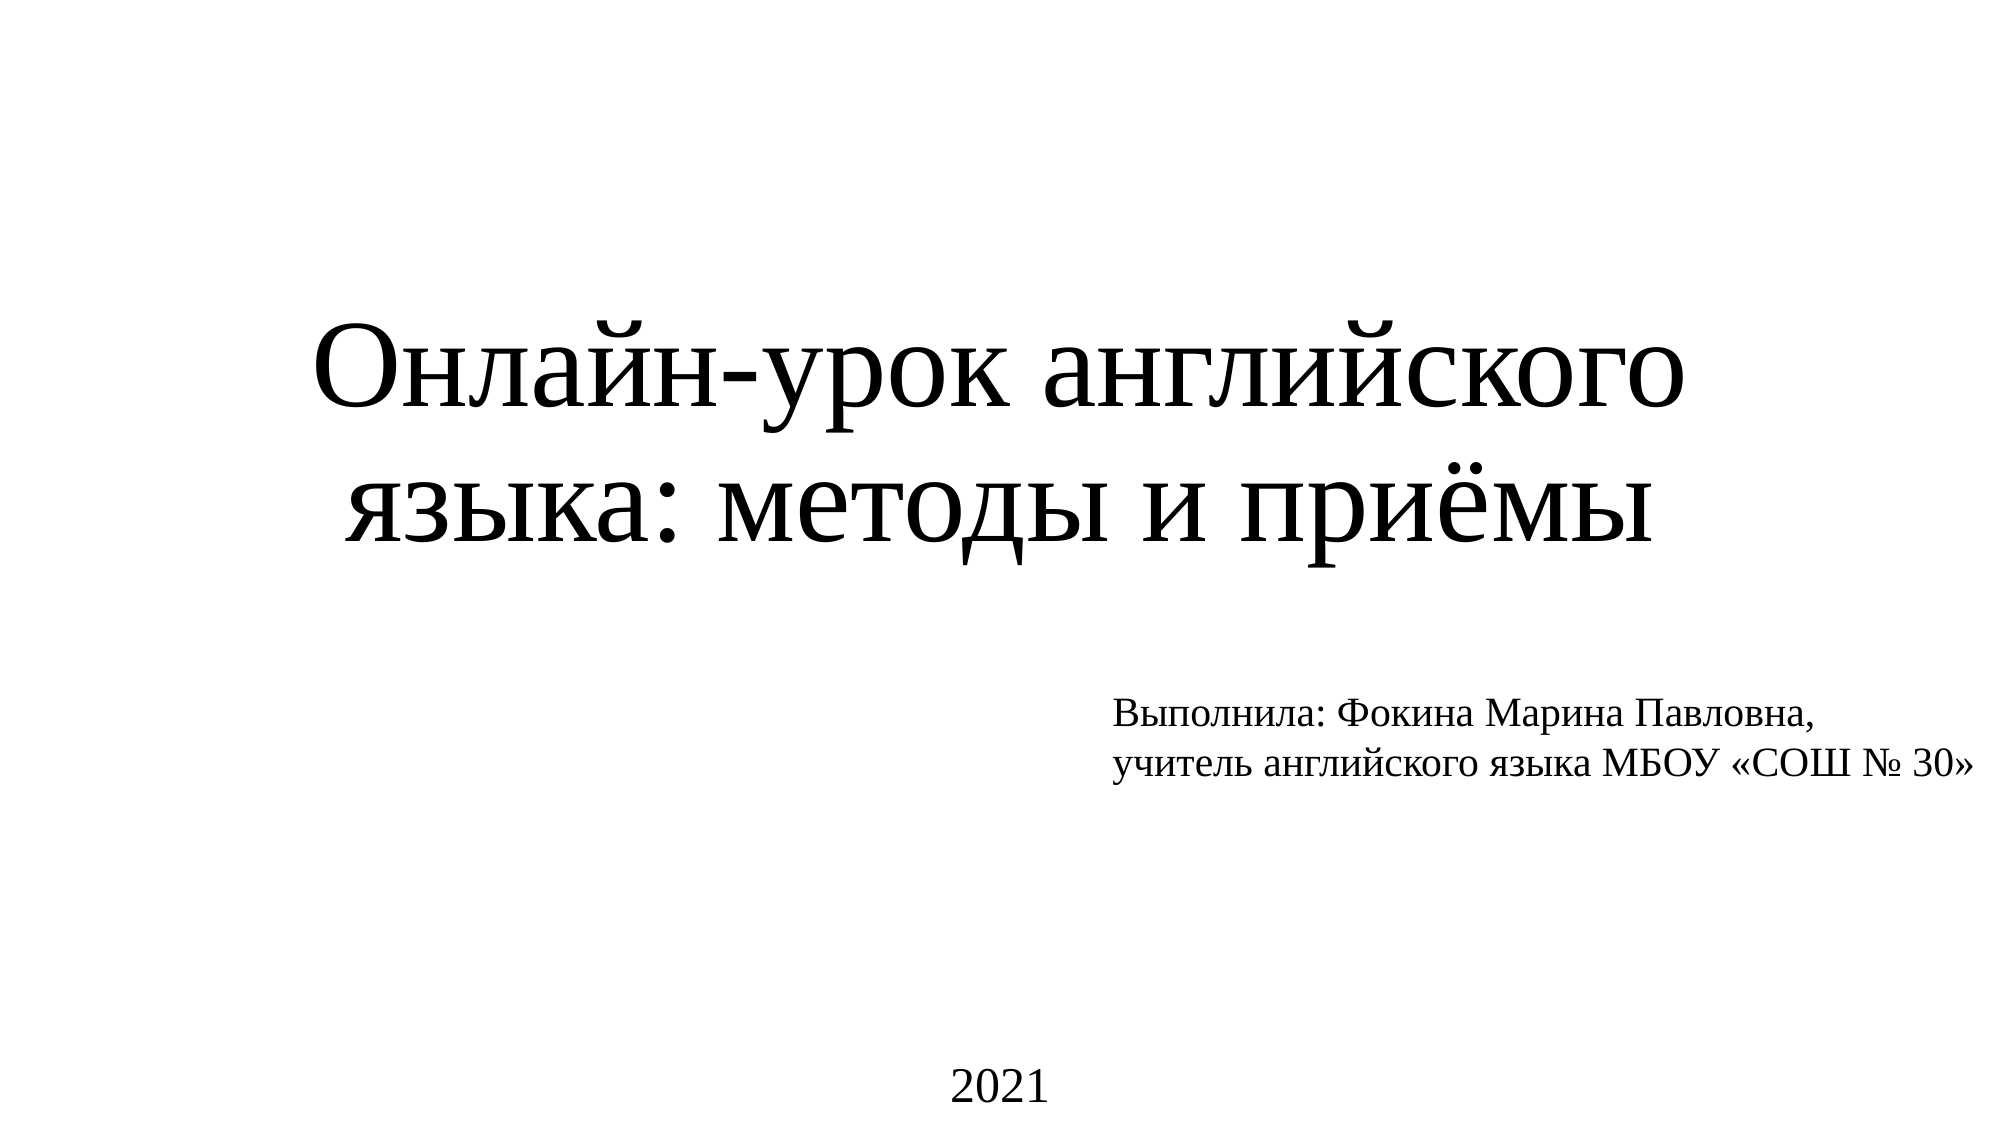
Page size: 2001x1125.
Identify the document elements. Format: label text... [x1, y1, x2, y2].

title Онлайн-урок английского языка: методы и приёмы [249, 184, 1750, 576]
subtitle 2021 [902, 1051, 1098, 1125]
text_box Выполнила: Фокина Марина Павловна, учитель английского языка МБОУ «СОШ № 30» [1097, 677, 2000, 793]
